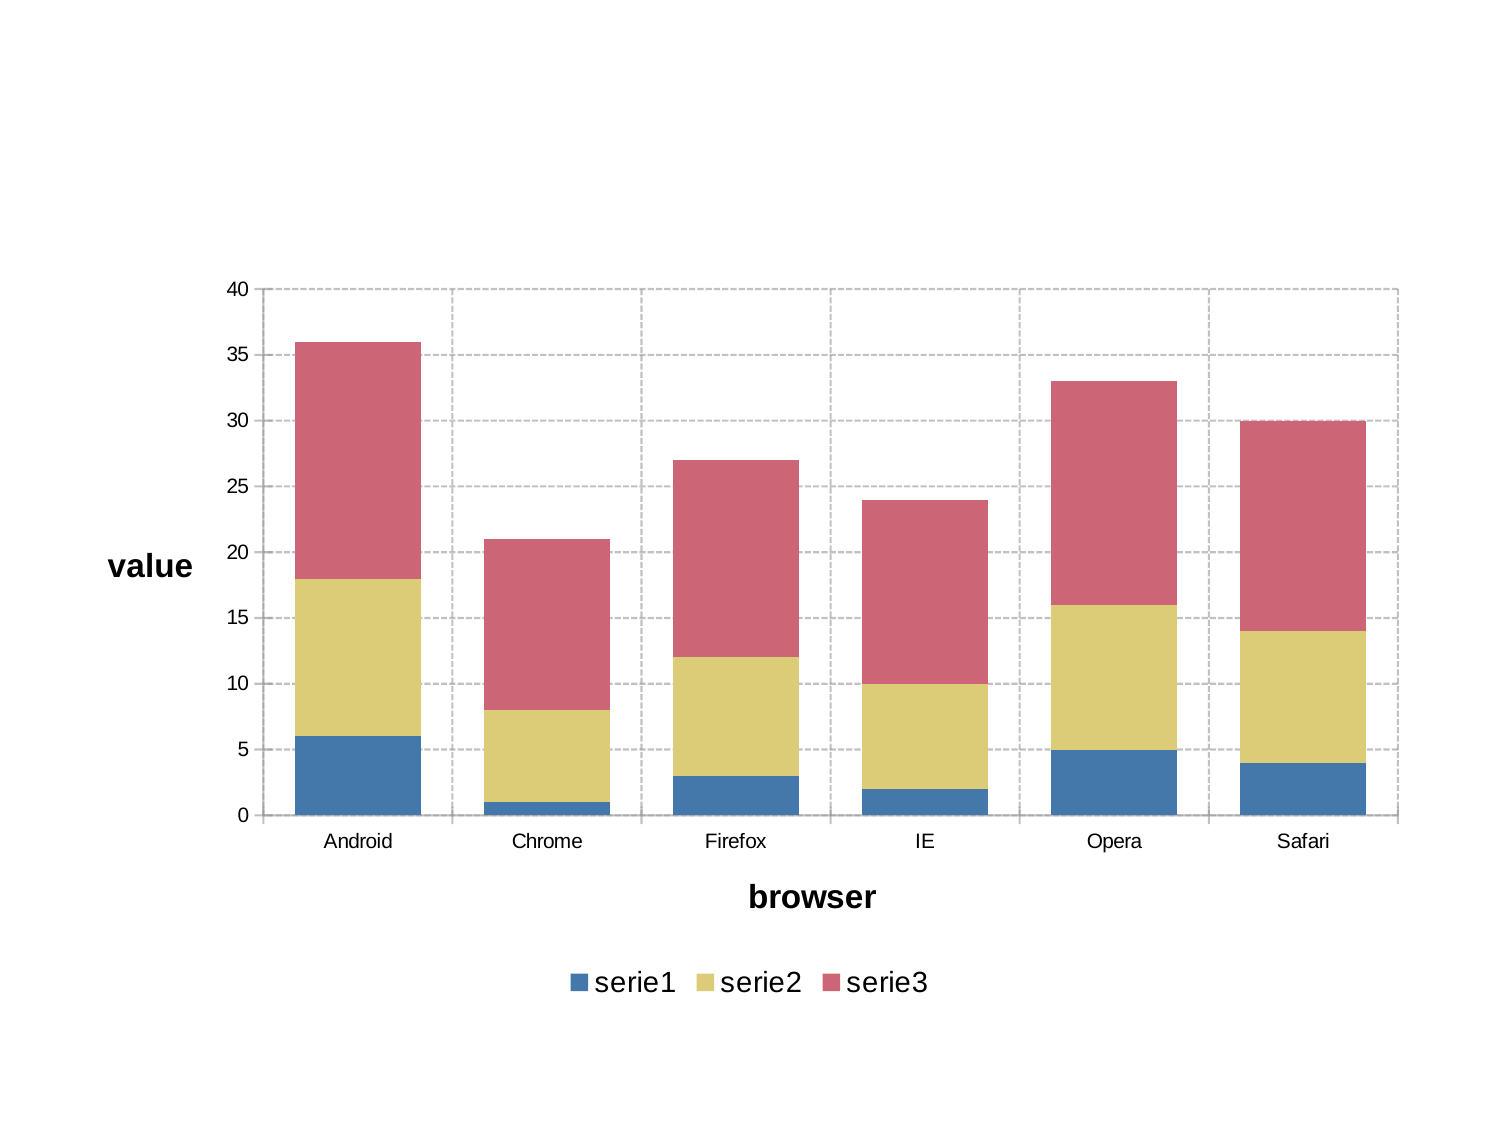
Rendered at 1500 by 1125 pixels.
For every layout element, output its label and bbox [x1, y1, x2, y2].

chart [74, 262, 1426, 1006]
